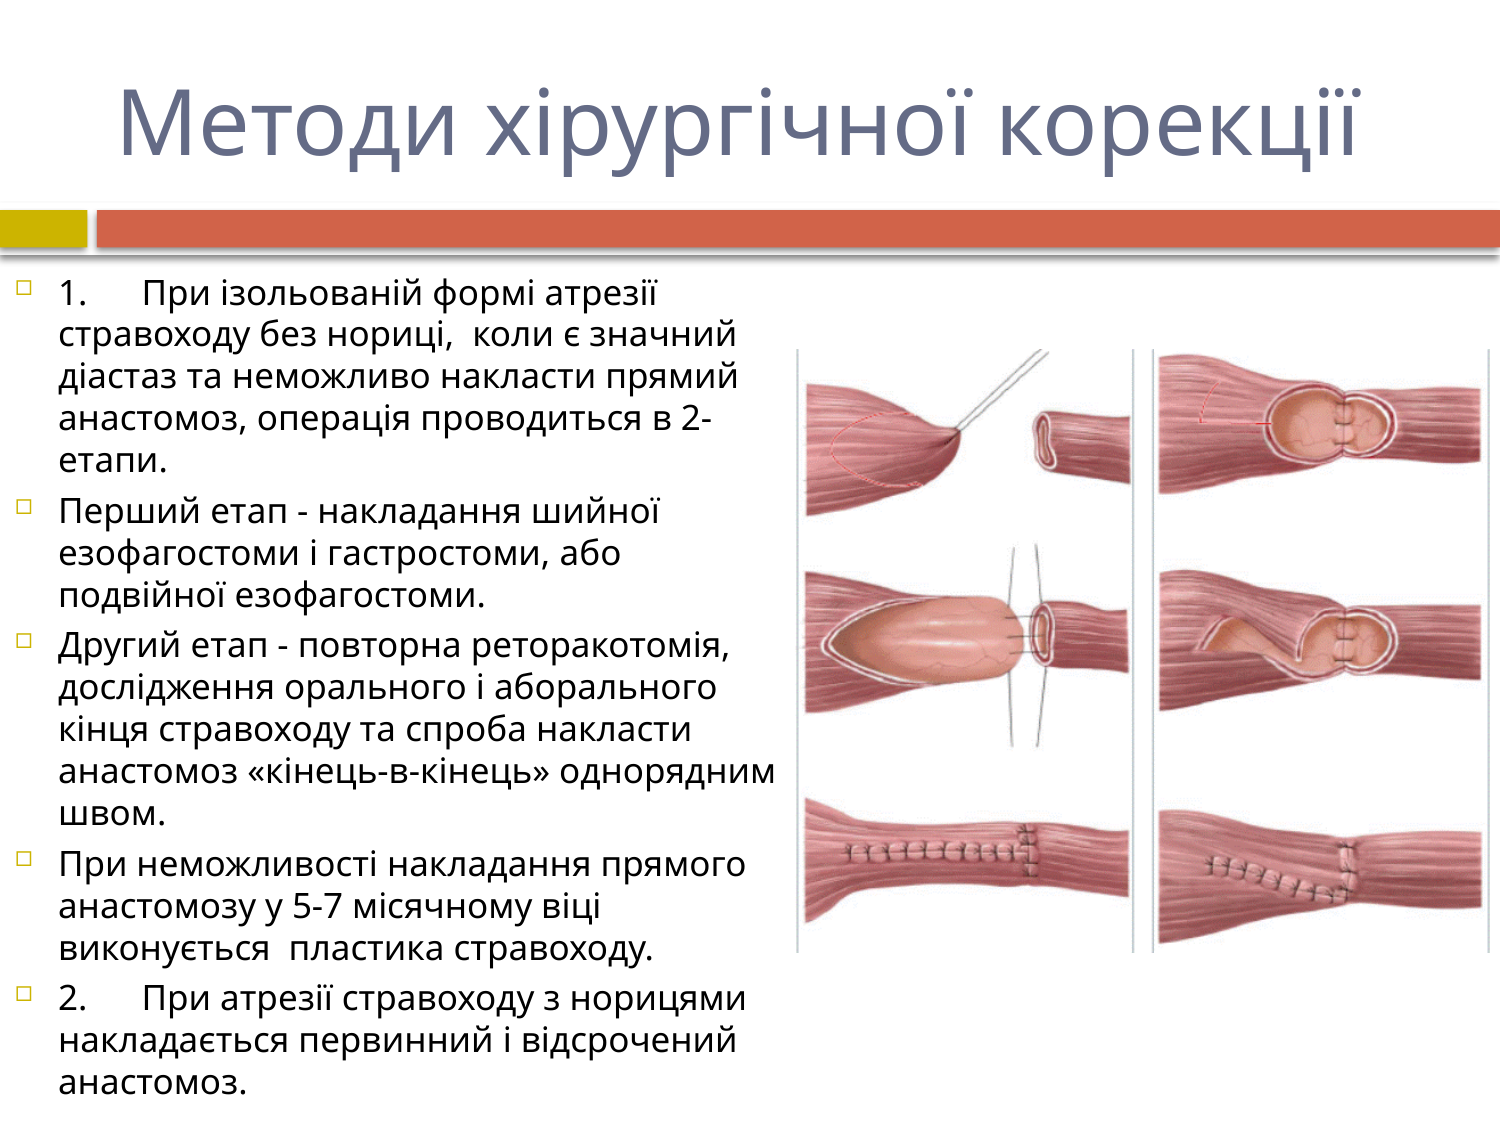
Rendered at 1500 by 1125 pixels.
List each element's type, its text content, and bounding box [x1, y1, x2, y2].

list 1. При ізольованій формі атрезії стравоходу без нориці, коли є значний діастаз та неможливо накласти прямий анастомоз, операція проводиться в 2-етапи. Перший етап - накладання шийної езофагостоми і гастростоми, або подвійної езофагостоми. Другий етап - повторна реторакотомія, дослідження орального і аборального кінця стравоходу та спроба накласти анастомоз «кінець-в-кінець» однорядним швом. При неможливості накладання прямого анастомозу у 5-7 місячному віці виконується пластика стравоходу. 2. При атрезії стравоходу з норицями накладається первинний і відсрочений анастомоз. [0, 262, 809, 1125]
title Методи хірургічної корекції [100, 37, 1438, 200]
picture [783, 349, 1500, 954]
